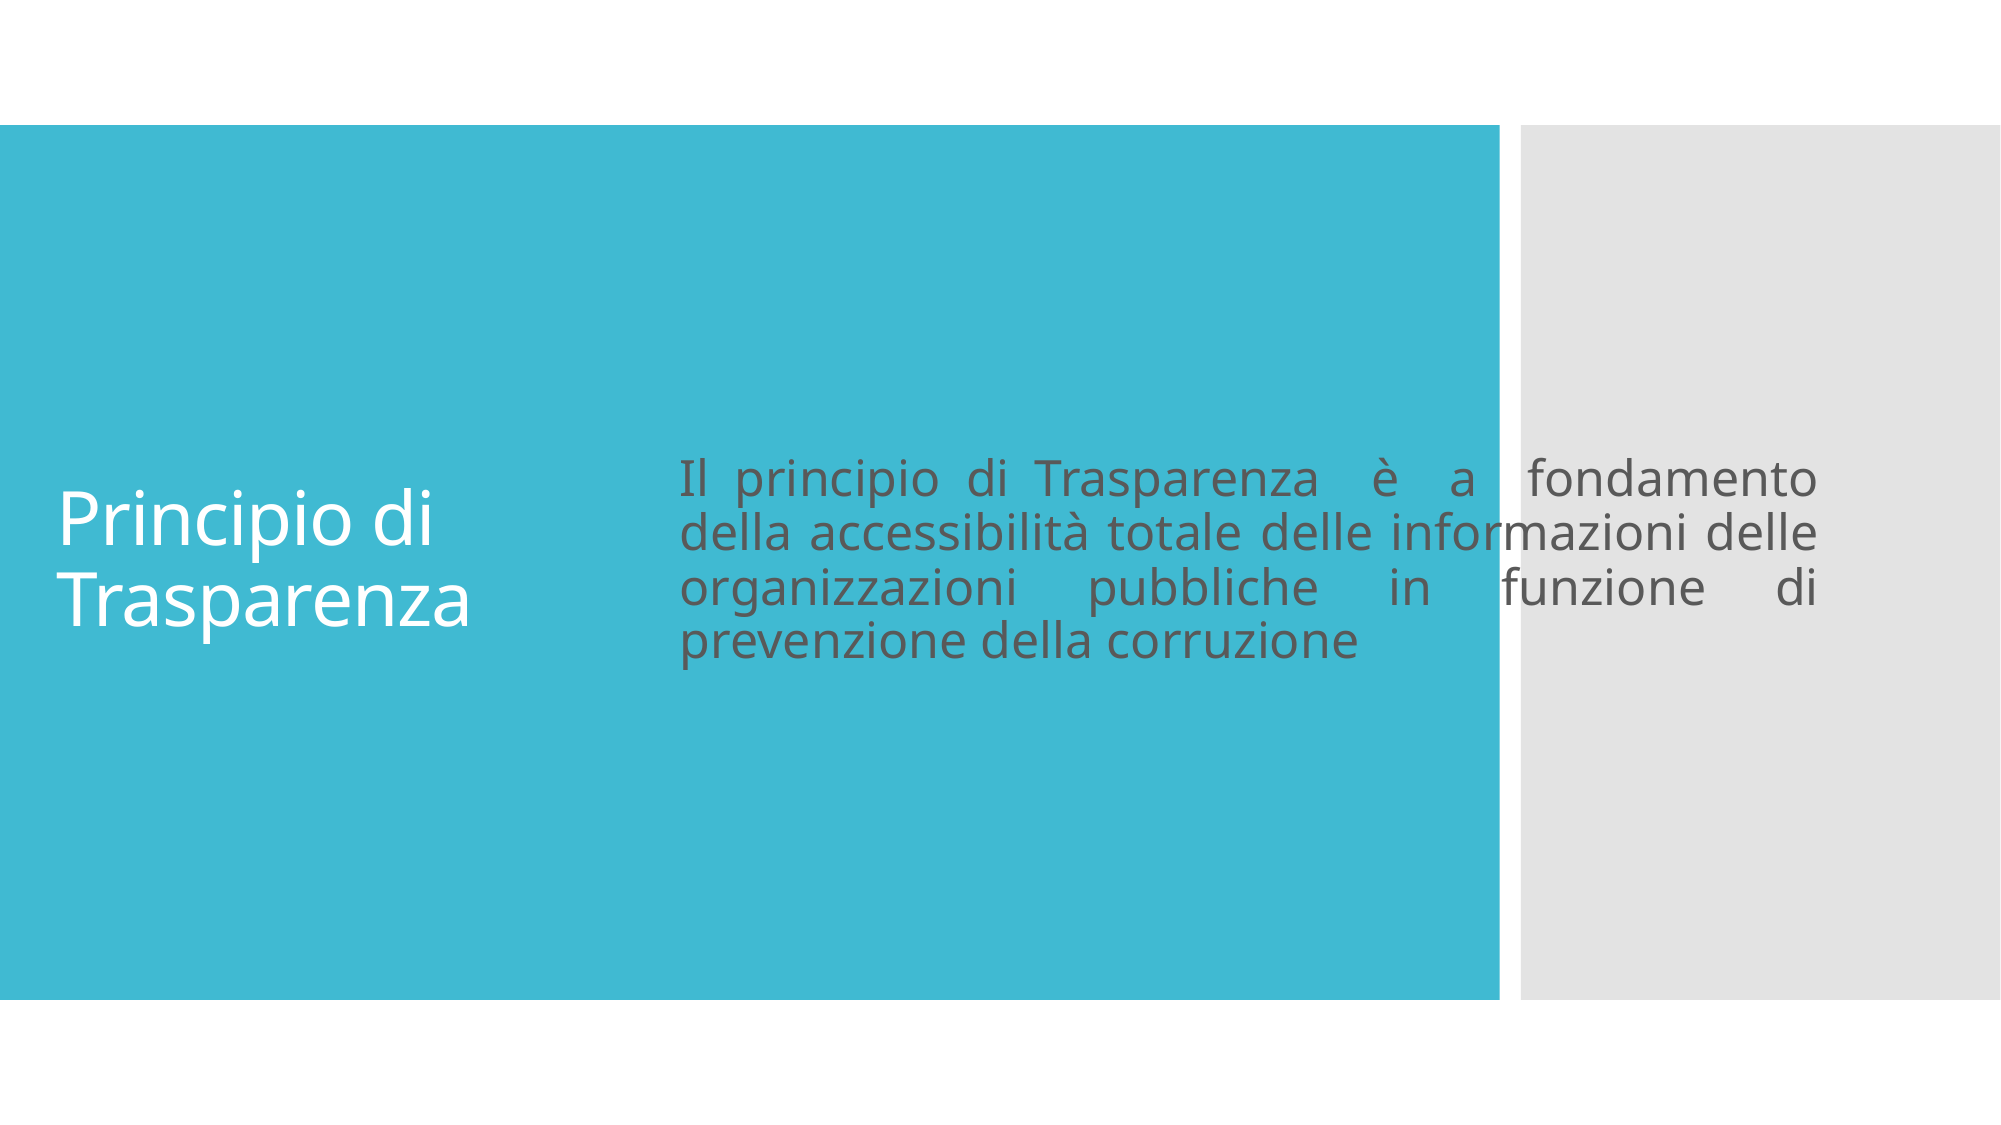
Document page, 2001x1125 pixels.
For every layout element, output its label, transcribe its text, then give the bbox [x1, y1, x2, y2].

title Principio di Trasparenza [41, 184, 525, 939]
list Il principio di Trasparenza è a fondamento della accessibilità totale delle informazioni delle organizzazioni pubbliche in funzione di prevenzione della corruzione [634, 141, 1835, 982]
